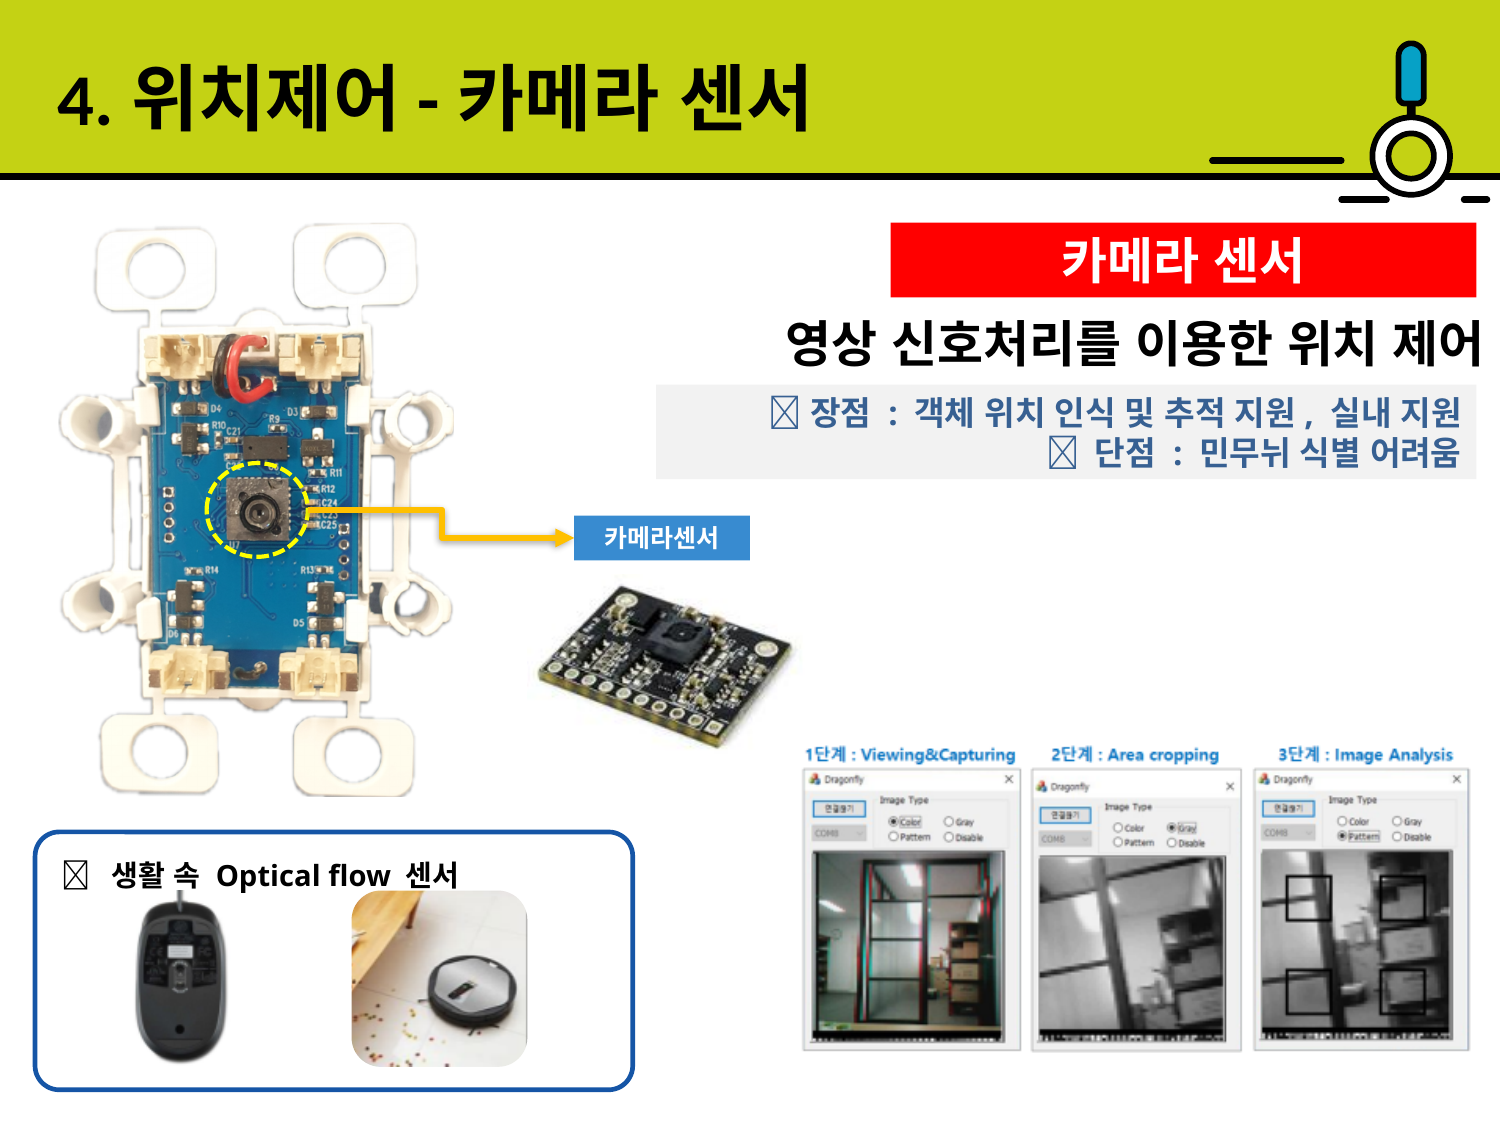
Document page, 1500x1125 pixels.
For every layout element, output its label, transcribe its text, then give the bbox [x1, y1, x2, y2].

text_box  생활 속 Optical flow 센서 [46, 831, 633, 900]
text_box 카메라 센서 [890, 222, 1477, 298]
picture [128, 890, 237, 1067]
picture [351, 890, 528, 1068]
text_box 영상 신호처리를 이용한 위치 제어 [527, 304, 1500, 380]
text_box 장점 : 객체 위치 인식 및 추적 지원, 실내 지원  단점 : 민무뉘 식별 어려움 [656, 384, 1477, 480]
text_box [307, 509, 575, 539]
picture [0, 223, 1477, 1056]
text_box 4.위치제어-카메라 센서 [57, 52, 1014, 140]
text_box 카메라센서 [574, 515, 750, 561]
text_box [32, 833, 635, 1092]
